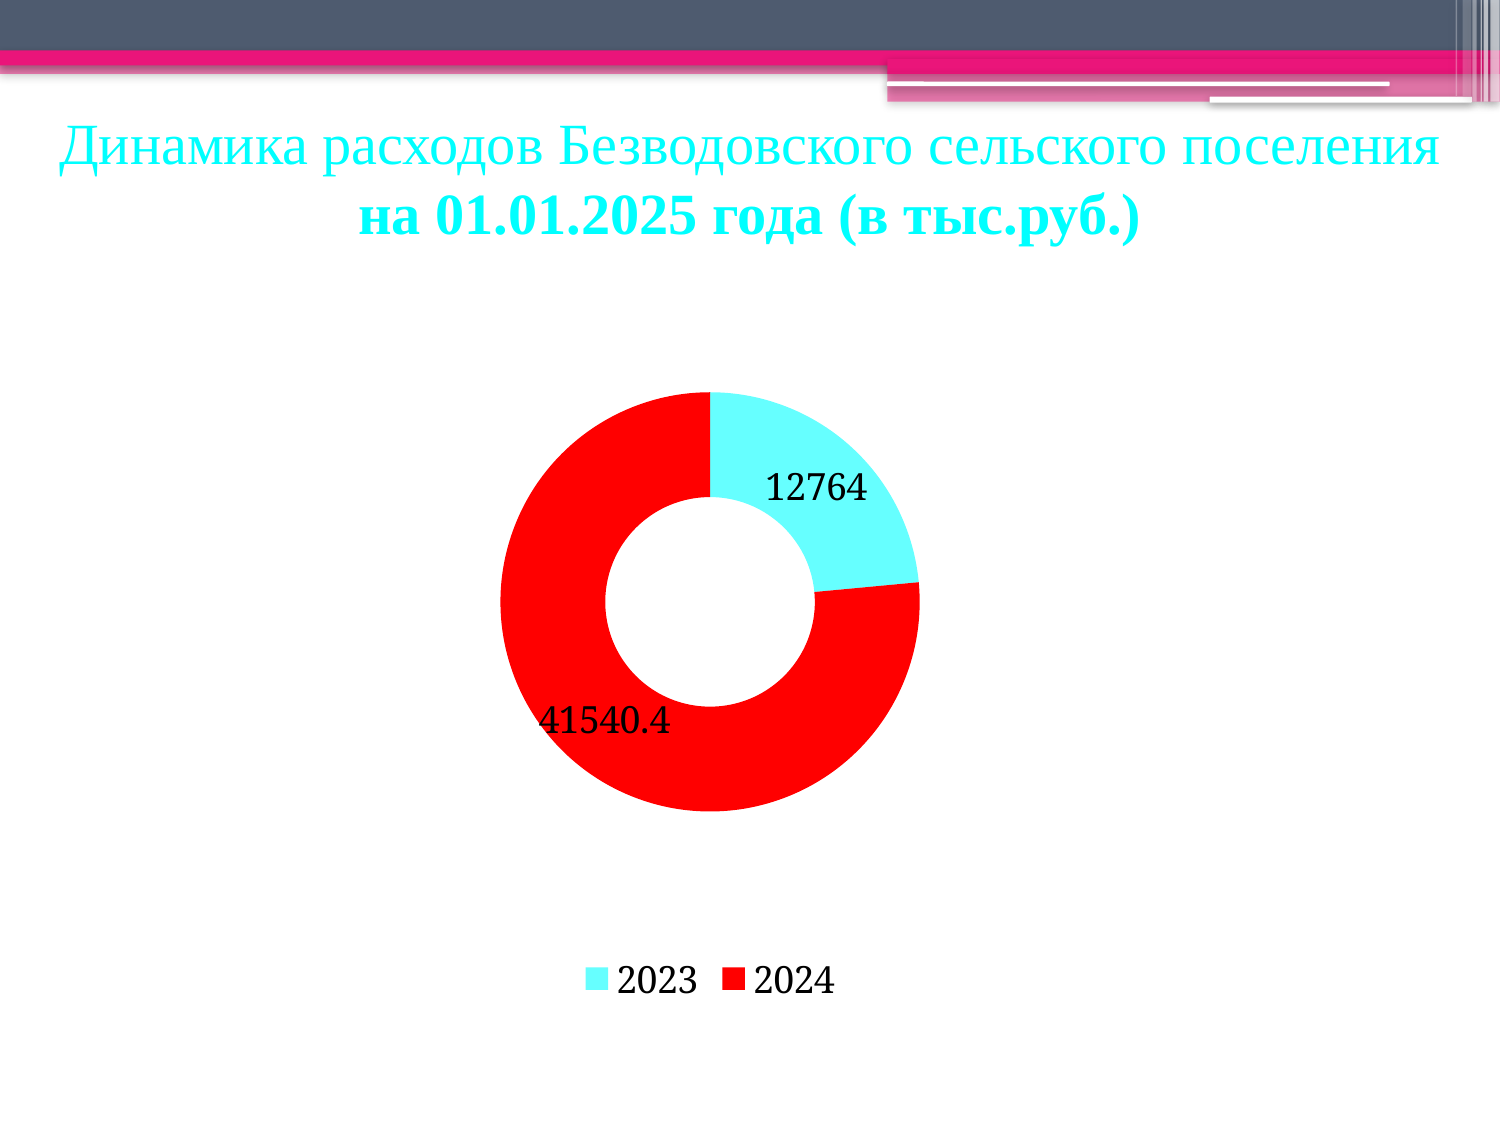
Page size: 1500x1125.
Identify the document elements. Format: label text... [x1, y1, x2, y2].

title Динамика расходов Безводовского сельского поселения на 01.01.2025 года (в тыс.руб.) [35, 70, 1465, 282]
chart [34, 269, 1386, 1013]
